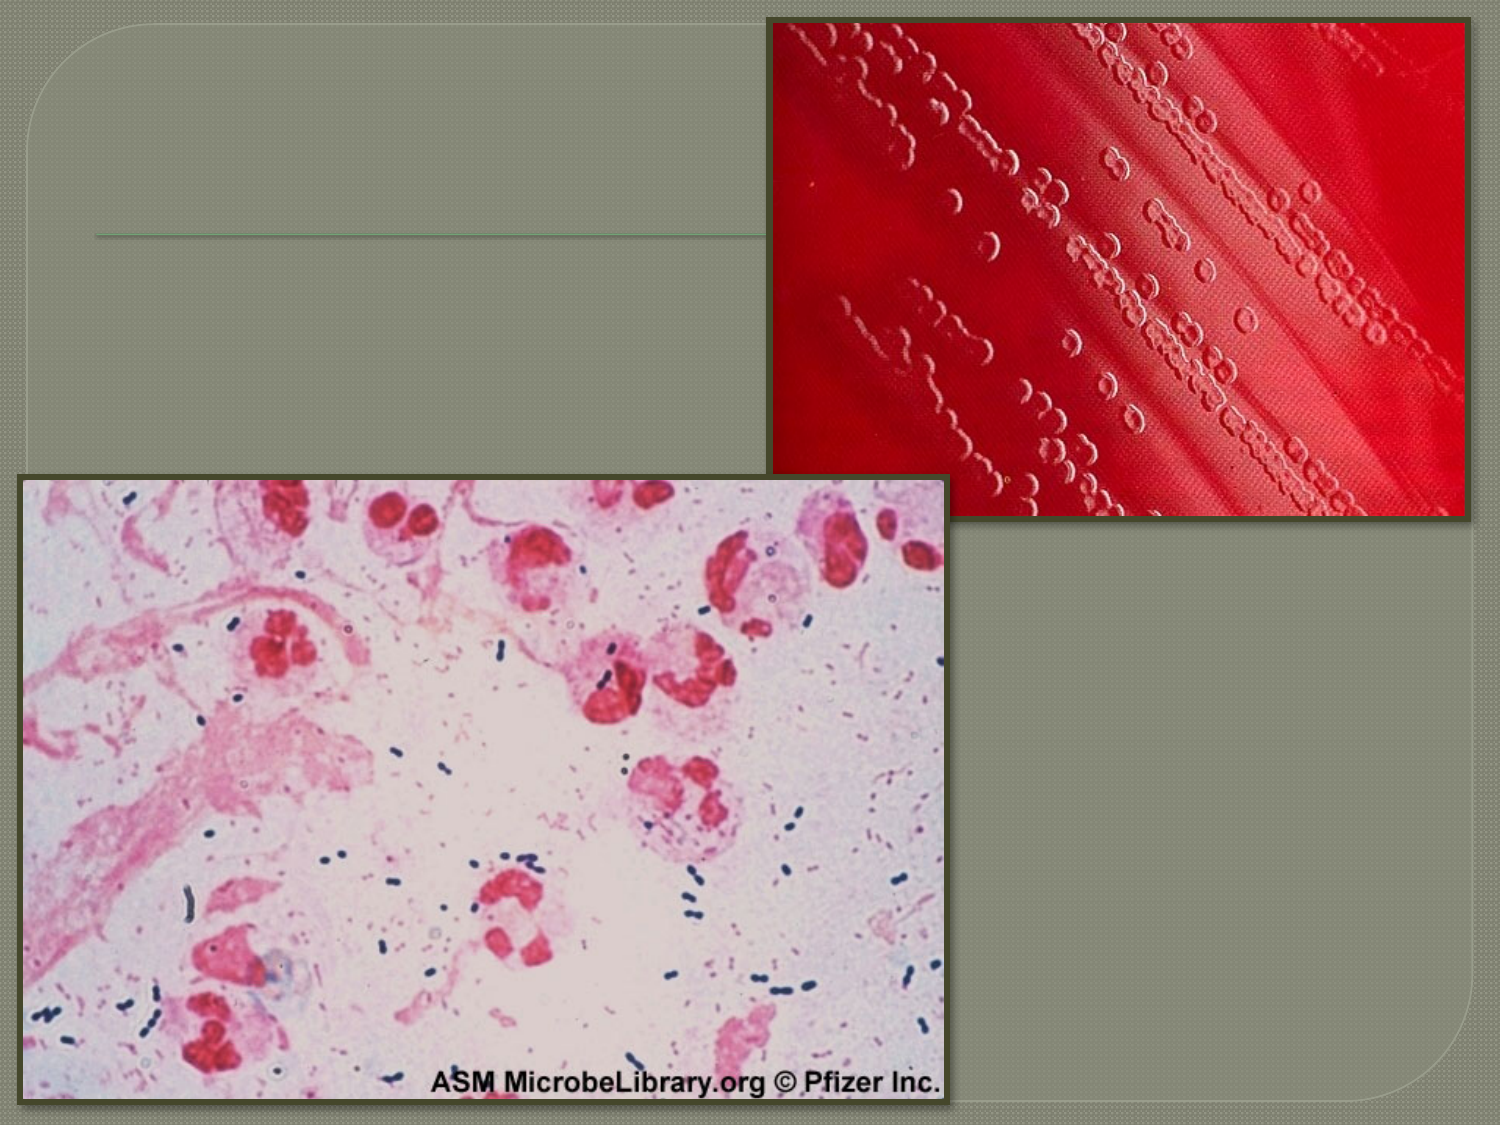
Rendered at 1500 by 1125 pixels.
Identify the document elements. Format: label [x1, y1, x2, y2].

list [772, 23, 1465, 516]
picture [23, 480, 944, 1100]
